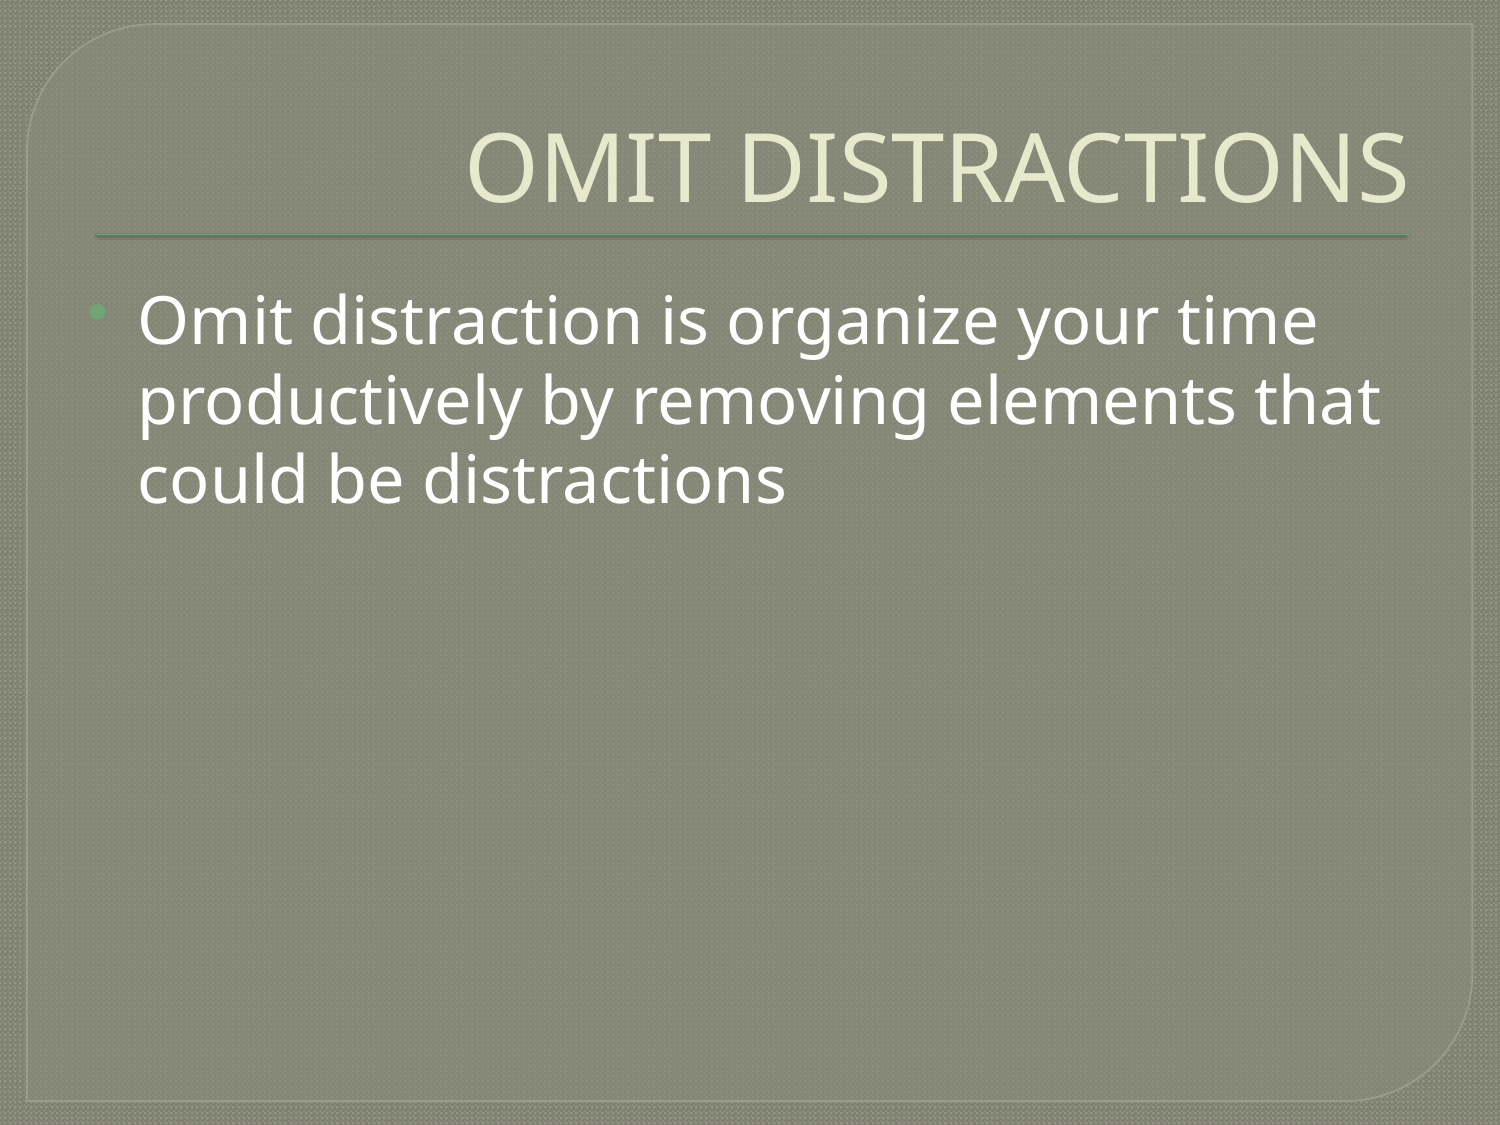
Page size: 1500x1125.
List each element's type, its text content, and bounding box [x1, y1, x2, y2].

title OMIT DISTRACTIONS [75, 41, 1425, 230]
list Omit distraction is organize your time productively by removing elements that could be distractions [75, 270, 1425, 1013]
